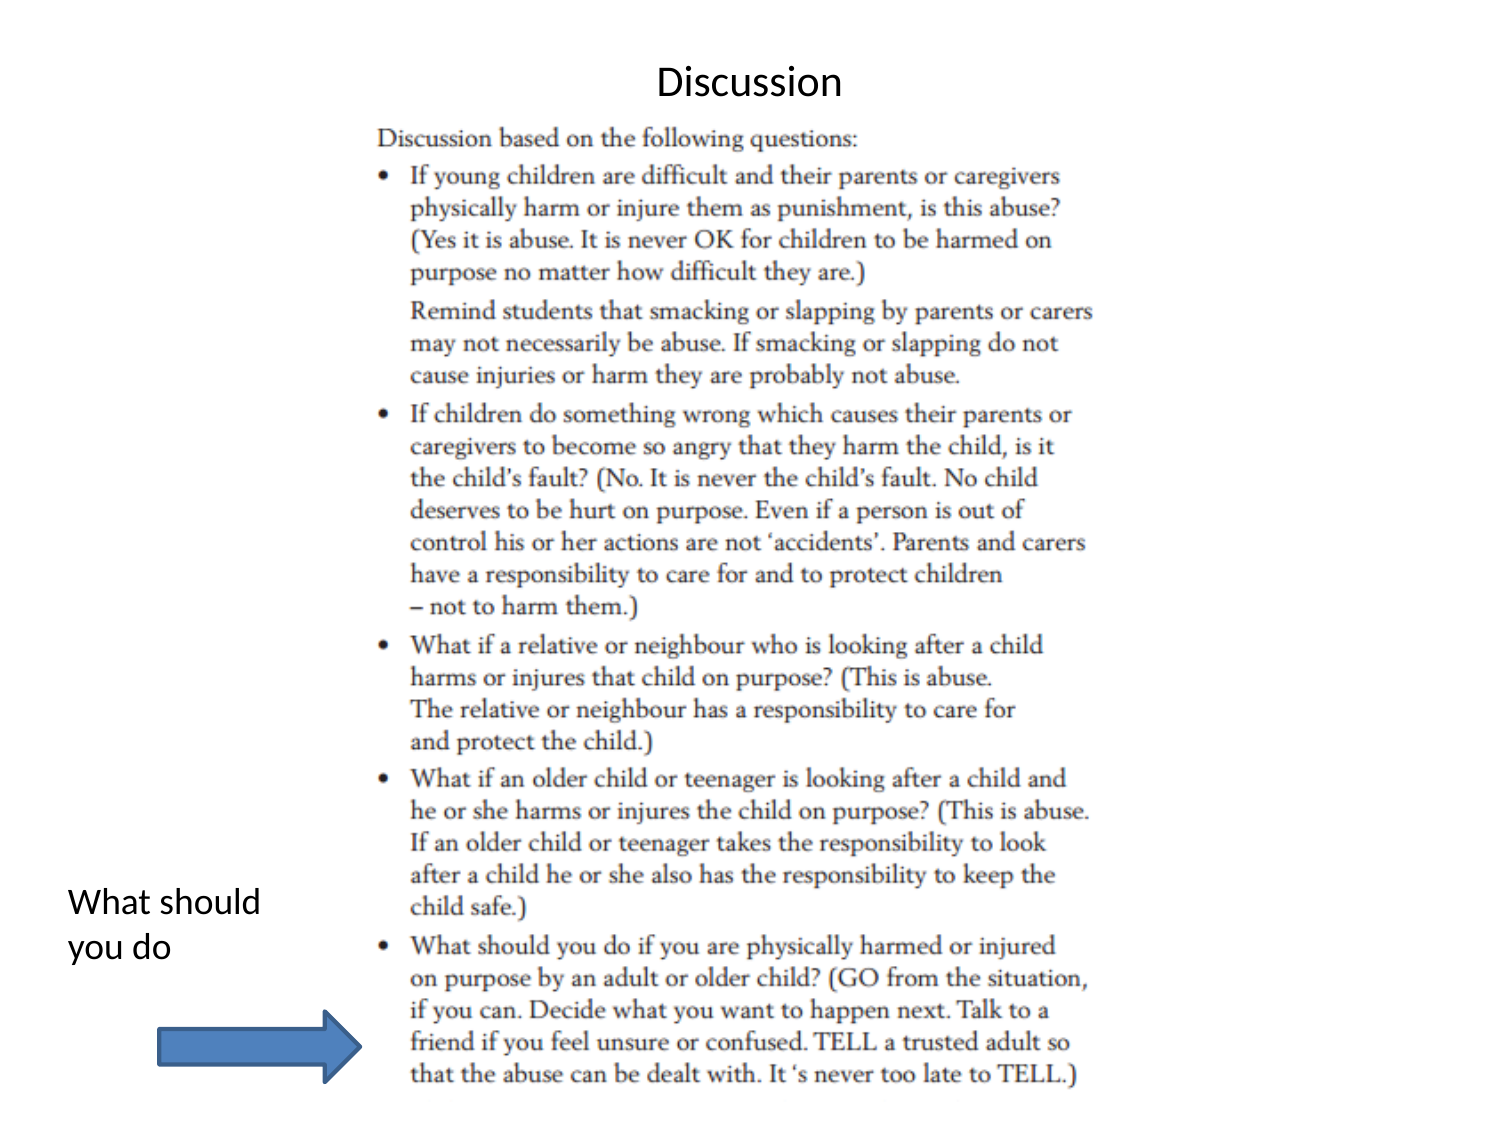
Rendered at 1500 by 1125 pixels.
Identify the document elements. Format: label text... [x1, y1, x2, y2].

text_box What should you do [53, 869, 325, 975]
title Discussion [75, 45, 1425, 114]
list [355, 113, 1105, 1102]
text_box [157, 1009, 350, 1085]
